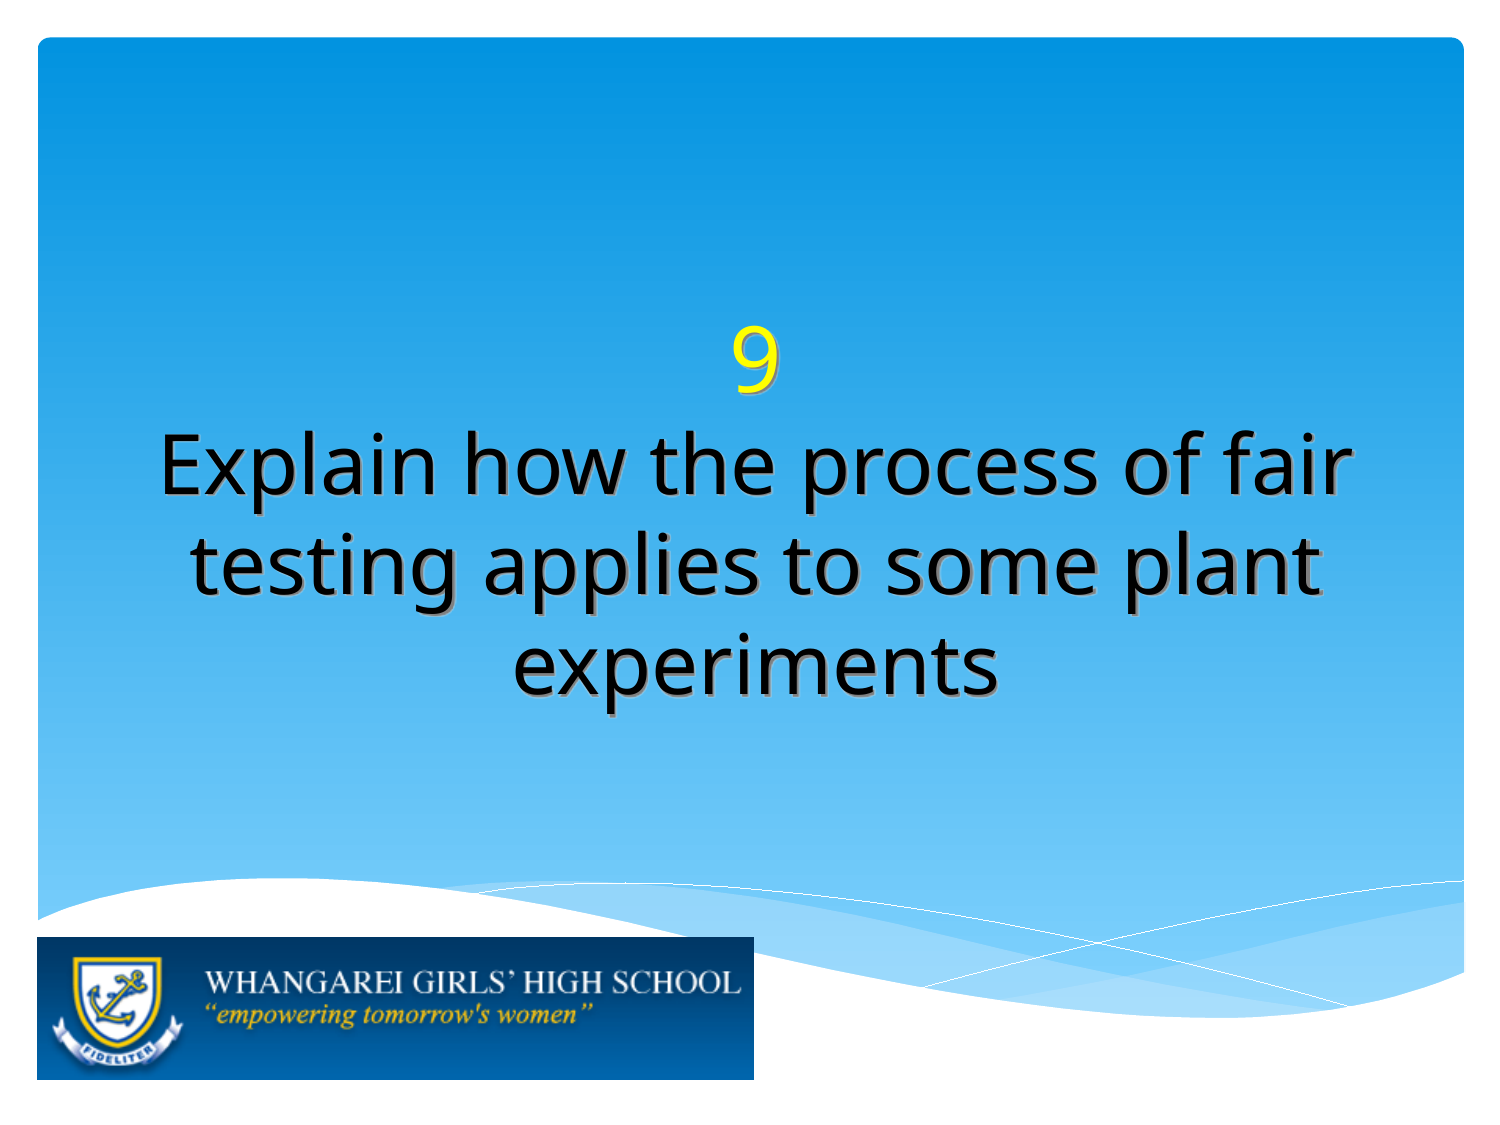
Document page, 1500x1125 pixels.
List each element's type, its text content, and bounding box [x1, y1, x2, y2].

text_box 9 Explain how the process of fair testing applies to some plant experiments [74, 99, 1438, 913]
picture [37, 937, 754, 1080]
